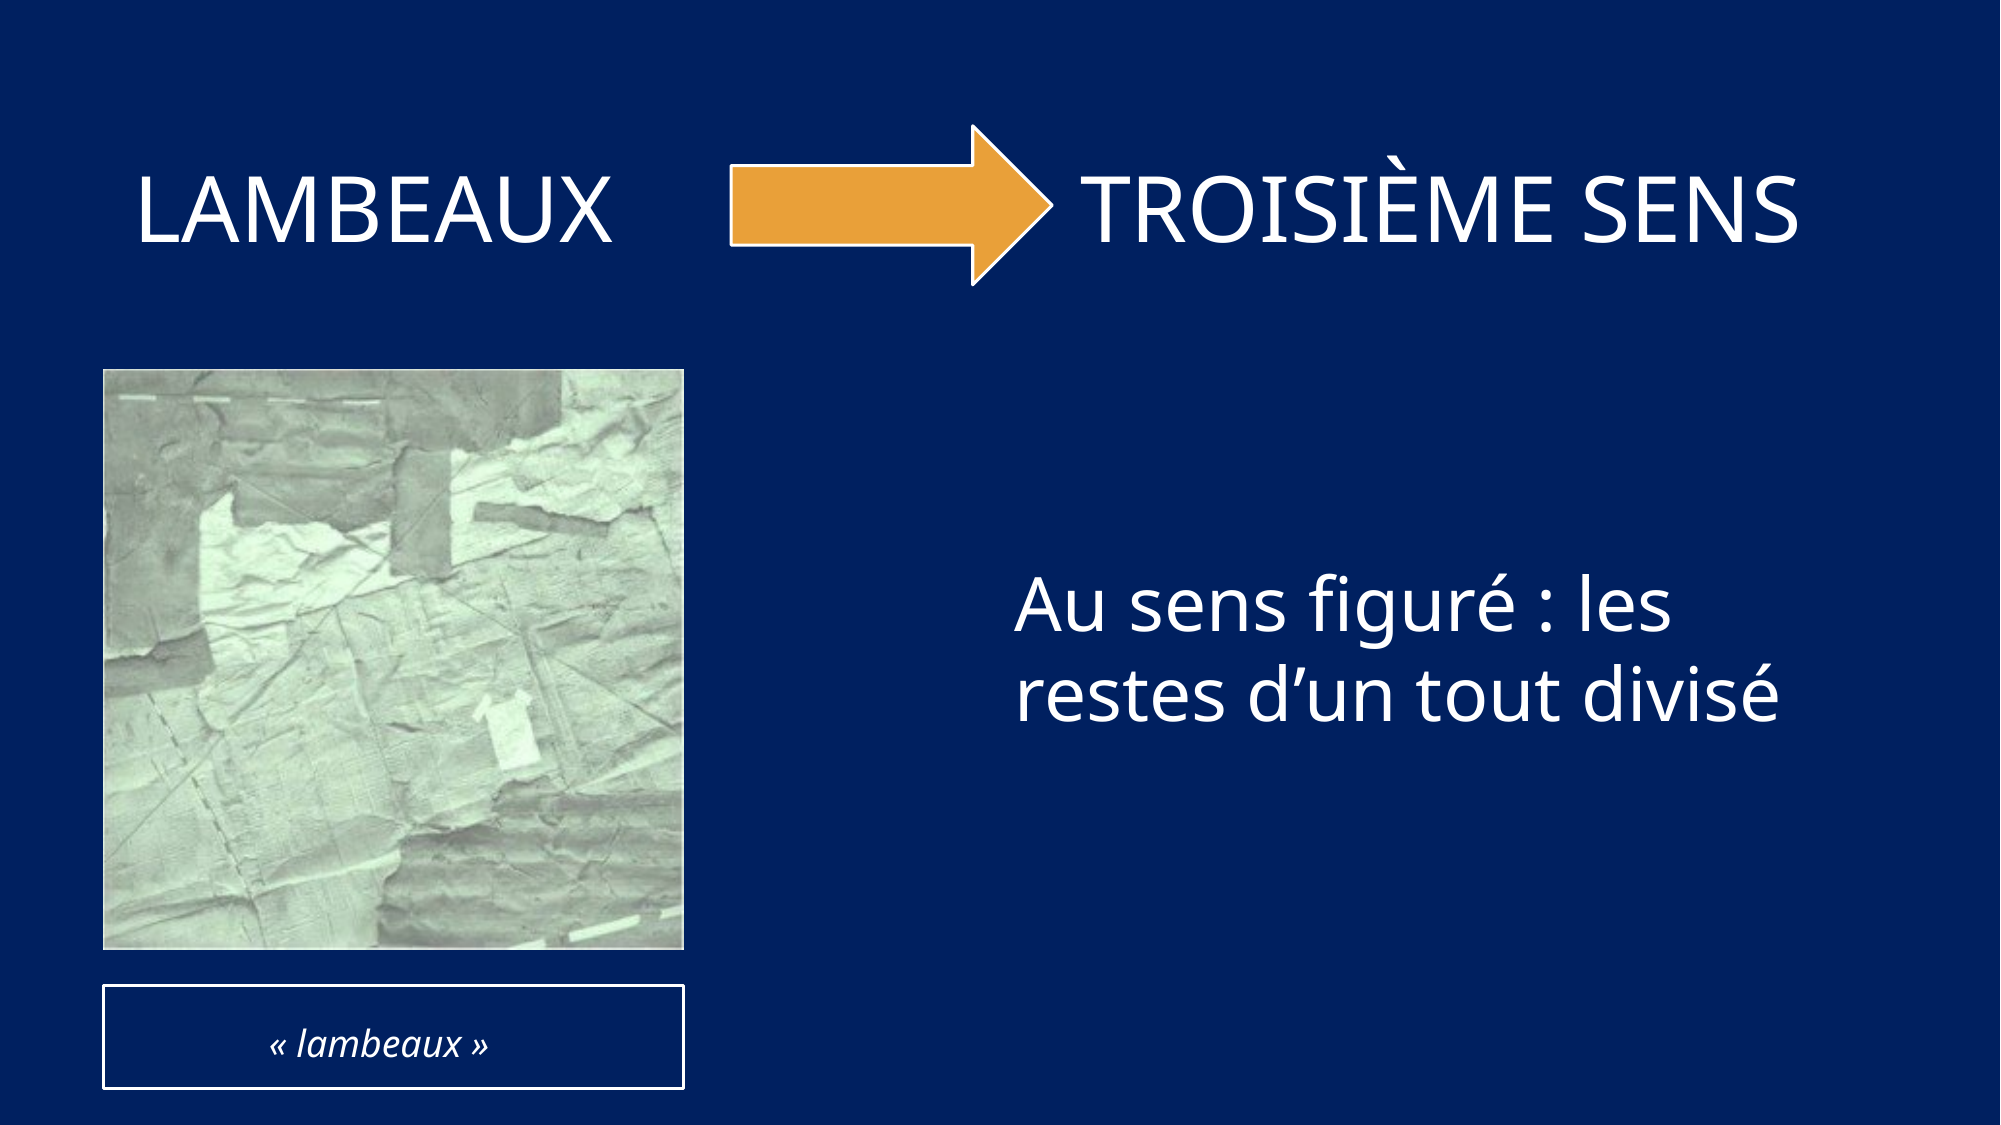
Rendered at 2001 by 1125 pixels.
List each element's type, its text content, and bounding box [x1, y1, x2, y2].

text_box [102, 984, 685, 1090]
text_box « lambeaux » [253, 1012, 554, 1073]
title Lambeaux Troisième sens [119, 49, 1881, 362]
text_box [729, 124, 1054, 287]
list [102, 368, 684, 950]
text_box Au sens figuré : les restes d’un tout divisé [999, 549, 1865, 744]
